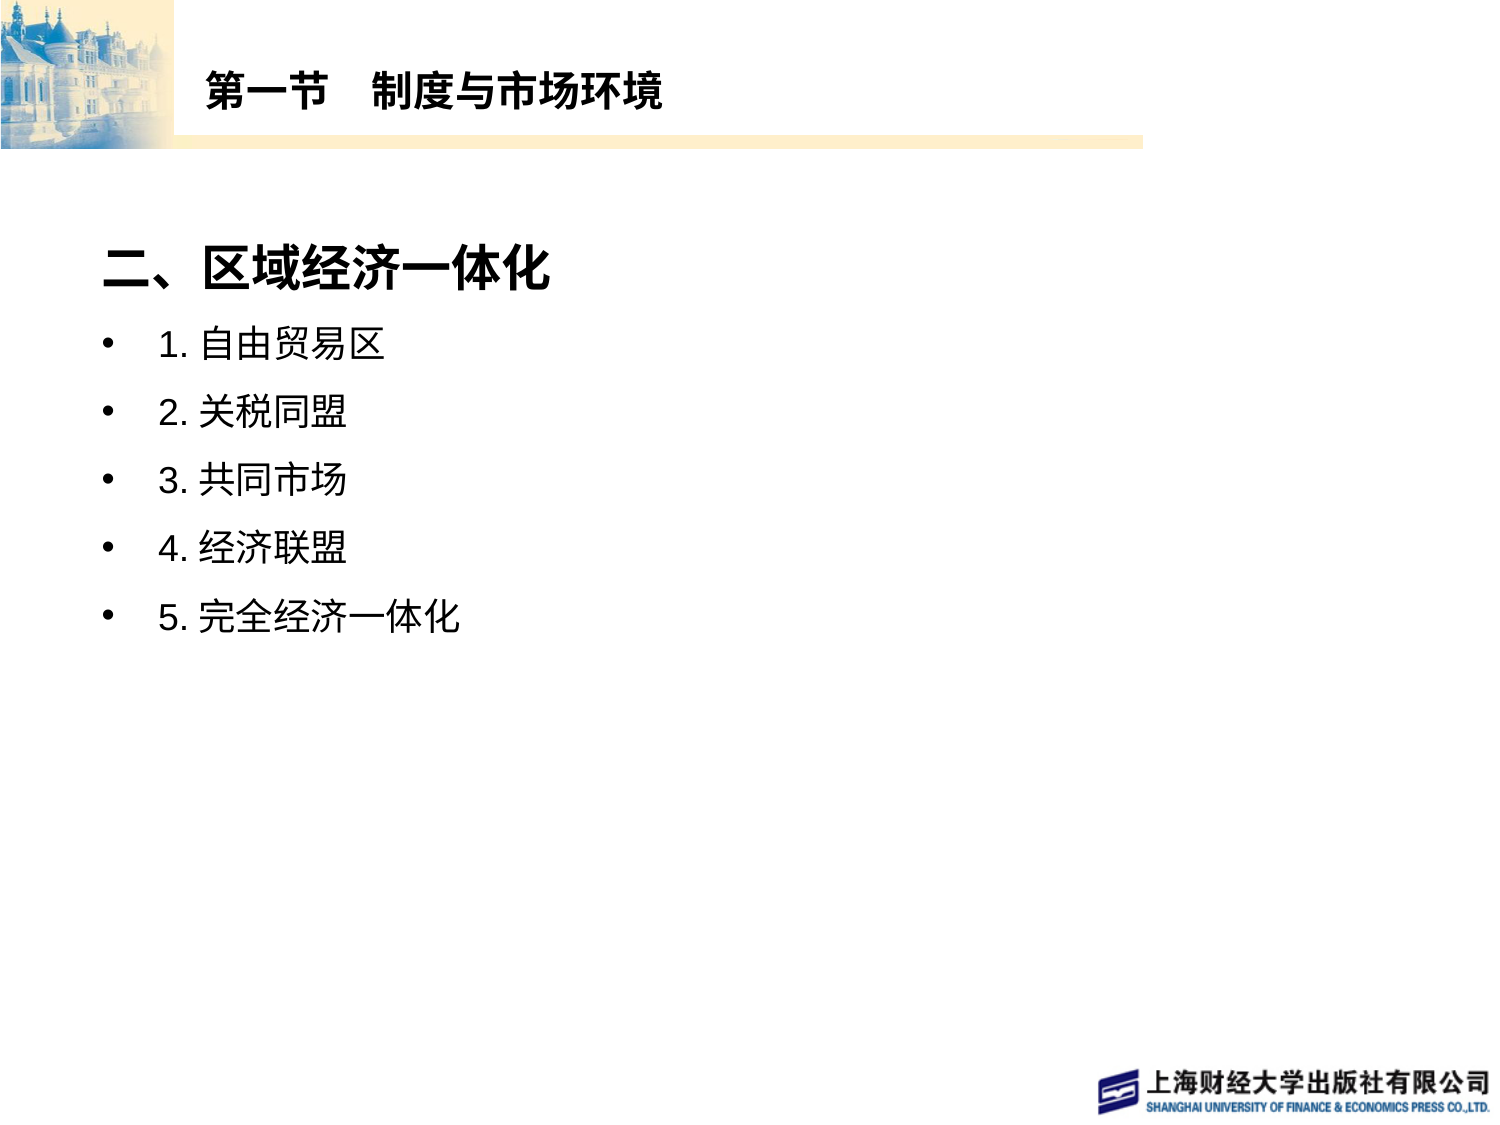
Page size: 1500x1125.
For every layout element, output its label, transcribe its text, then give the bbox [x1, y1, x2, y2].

title 第一节 制度与市场环境 [189, 36, 1262, 143]
picture [0, 0, 1143, 149]
picture [1097, 1065, 1494, 1120]
list 二、区域经济一体化 1.自由贸易区 2.关税同盟 3.共同市场 4.经济联盟 5.完全经济一体化 [86, 207, 1425, 1071]
